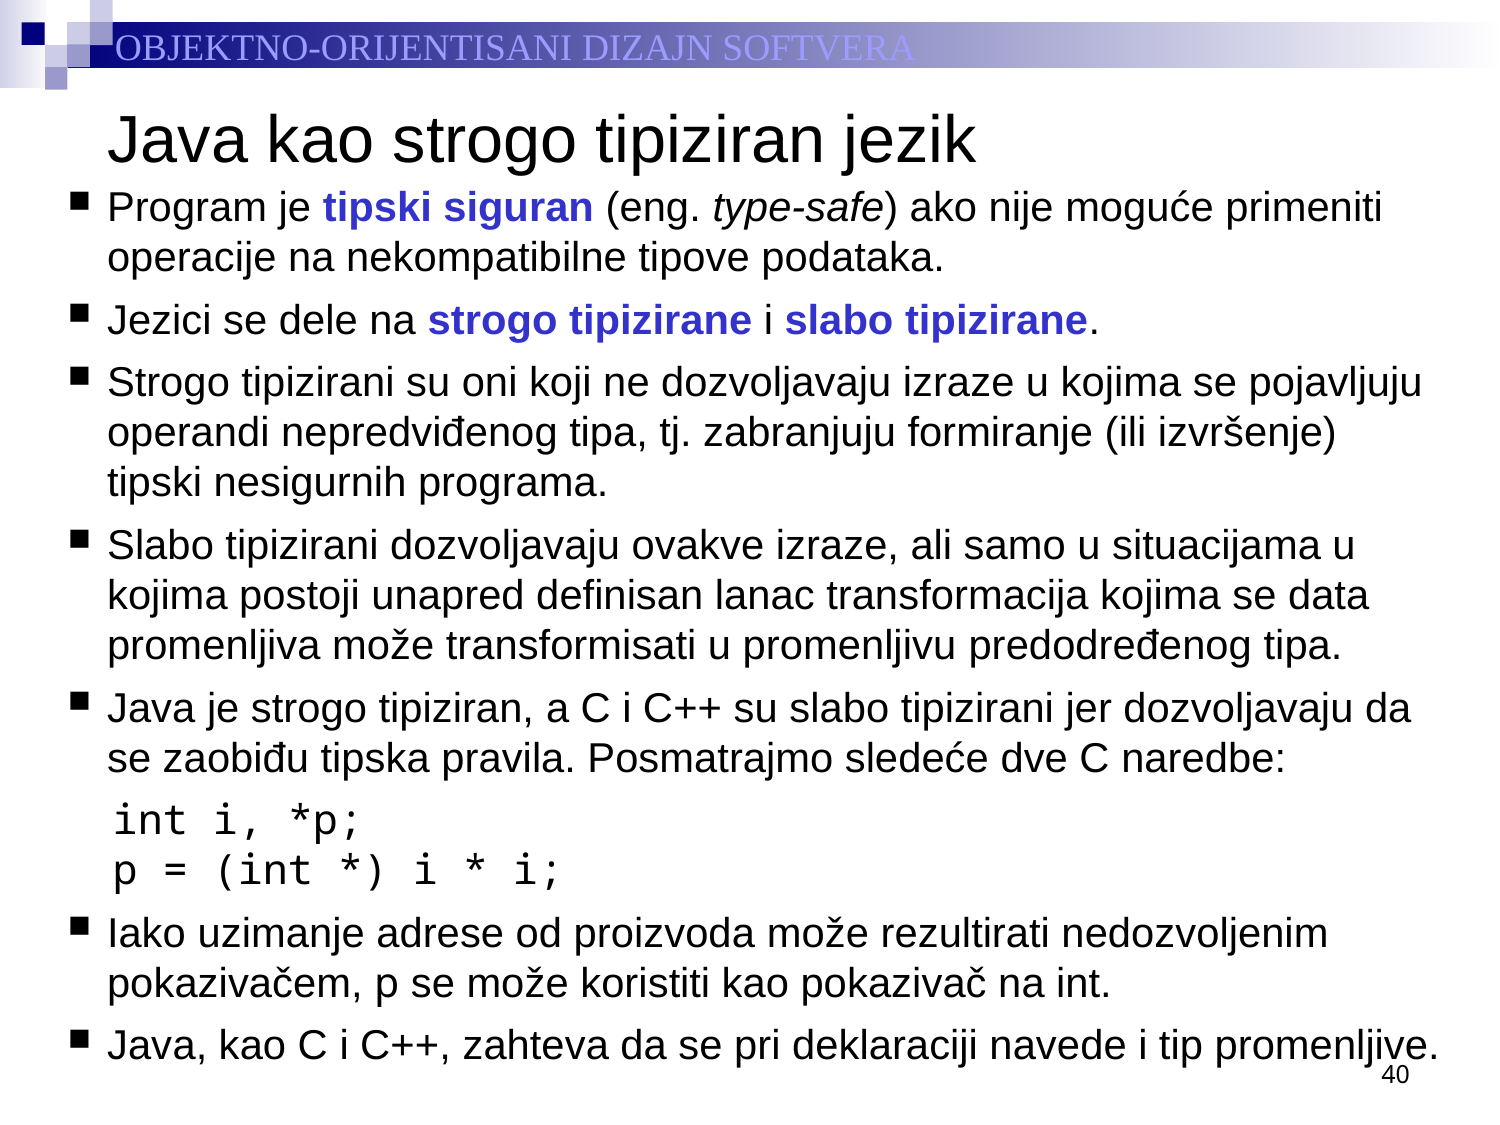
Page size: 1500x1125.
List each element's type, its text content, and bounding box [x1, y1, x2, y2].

title Java kao strogo tipiziran jezik [92, 75, 1010, 172]
slide_number 40 [1074, 1024, 1426, 1101]
text_box Program je tipski siguran (eng. type-safe) ako nije moguće primeniti operacije na nekompatibilne tipove podataka. Jezici se dele na strogo tipizirane i slabo tipizirane. Strogo tipizirani su oni koji ne dozvoljavaju izraze u kojima se pojavljuju operandi nepredviđenog tipa, tj. zabranjuju formiranje (ili izvršenje) tipski nesigurnih programa. Slabo tipizirani dozvoljavaju ovakve izraze, ali samo u situacijama u kojima postoji unapred definisan lanac transformacija kojima se data promenljiva može transformisati u promenljivu predodređenog tipa. Java je strogo tipiziran, a C i C++ su slabo tipizirani jer dozvoljavaju da se zaobiđu tipska pravila. Posmatrajmo sledeće dve C naredbe: int i, *p; p = (int *) i * i; Iako uzimanje adrese od proizvoda može rezultirati nedozvoljenim pokazivačem, p se može koristiti kao pokazivač na int. Java, kao C i C++, zahteva da se pri deklaraciji navede i tip promenljive. [53, 172, 1459, 1083]
